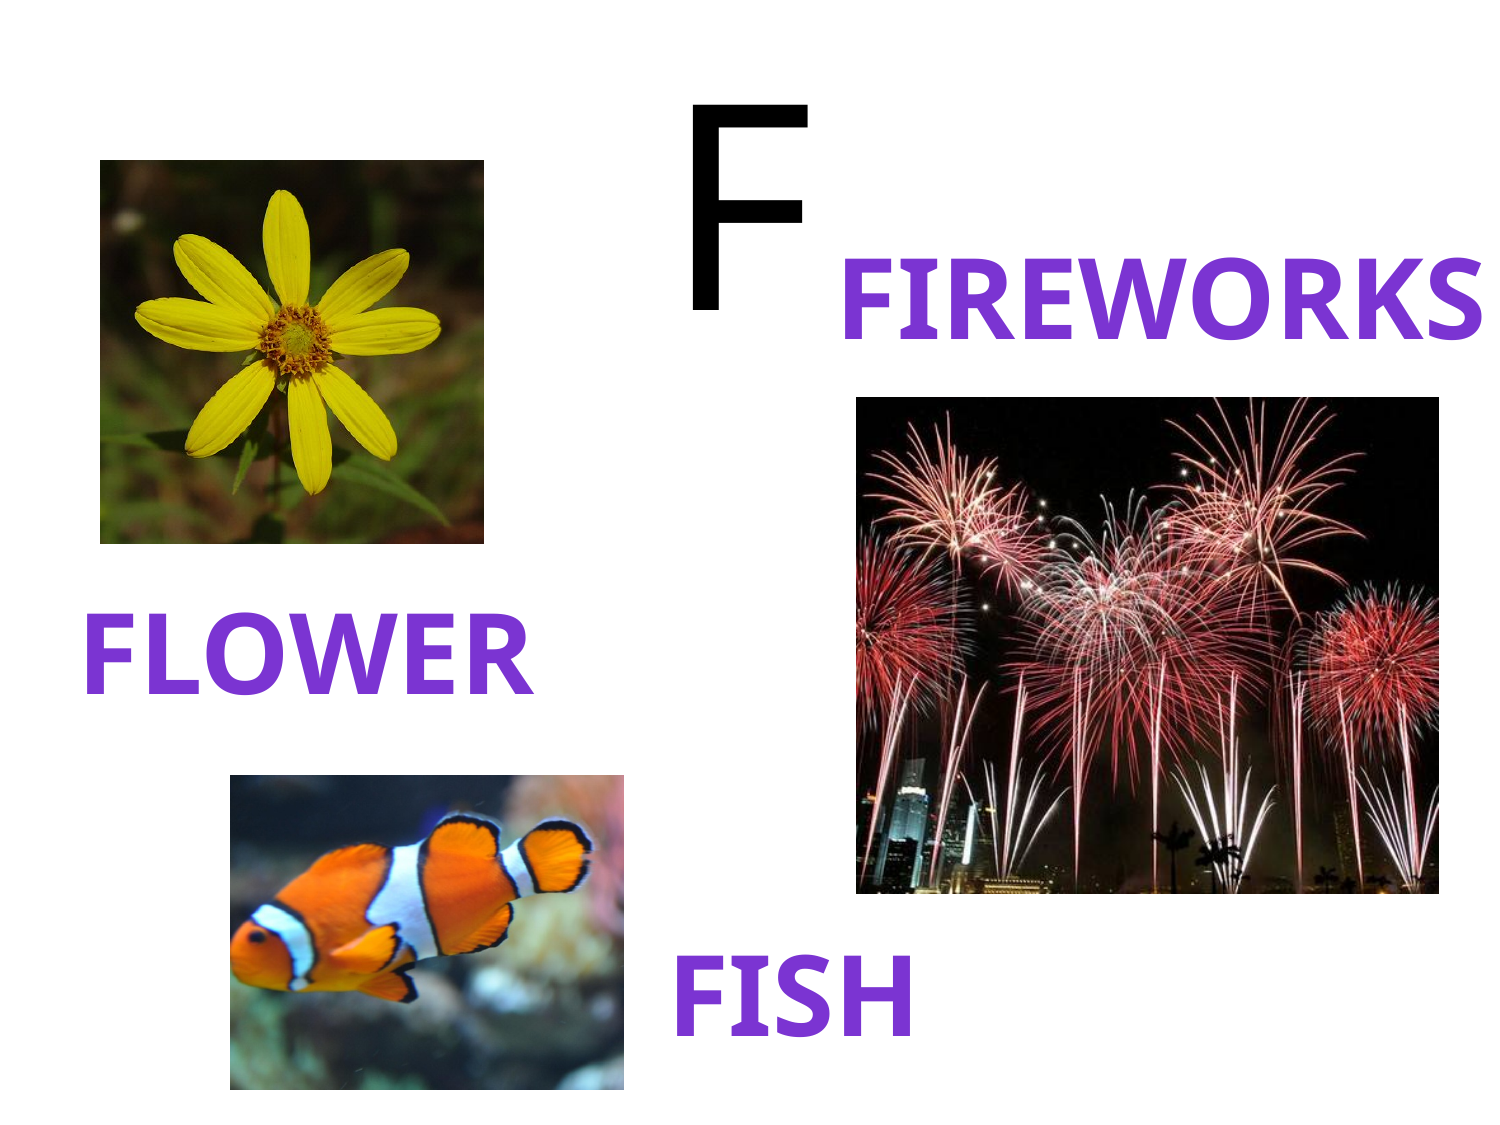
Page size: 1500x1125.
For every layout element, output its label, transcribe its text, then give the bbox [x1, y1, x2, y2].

text_box fish [652, 916, 936, 1067]
picture [100, 160, 484, 544]
text_box flower [62, 574, 551, 725]
text_box fireworks [820, 219, 1500, 370]
title F [64, 101, 1415, 290]
picture [855, 396, 1439, 894]
picture [229, 774, 624, 1090]
